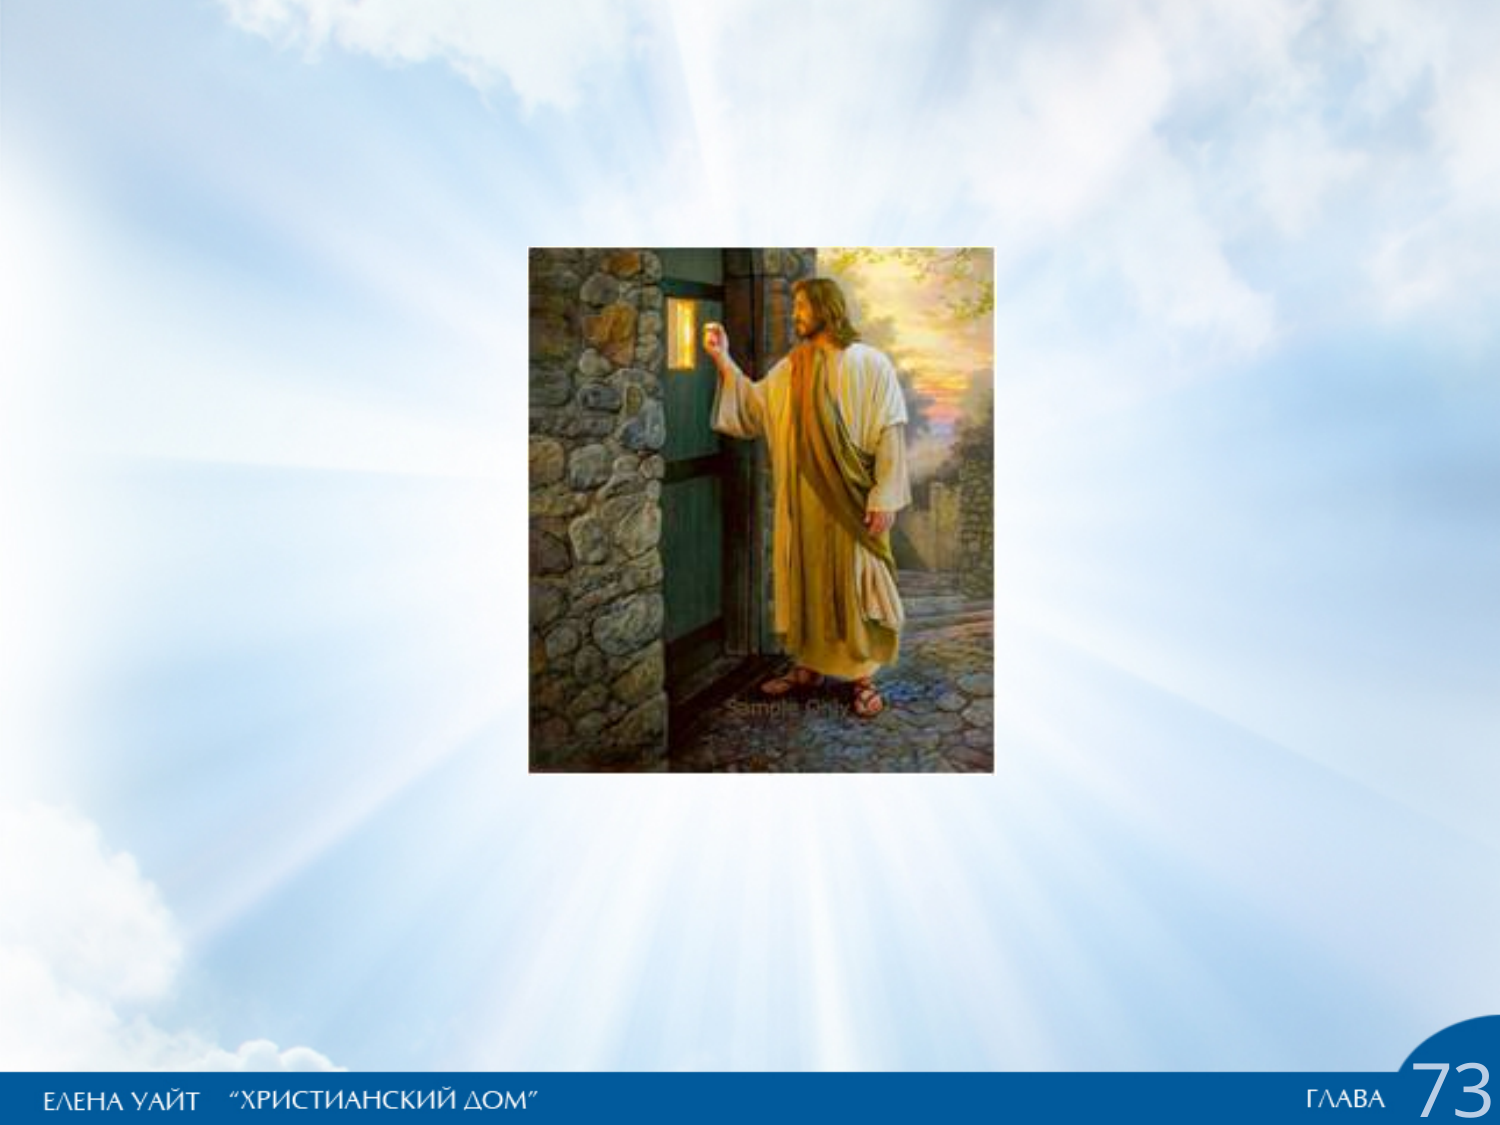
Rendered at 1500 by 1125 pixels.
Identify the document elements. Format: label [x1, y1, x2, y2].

list [527, 245, 997, 776]
picture [0, 0, 1500, 1125]
